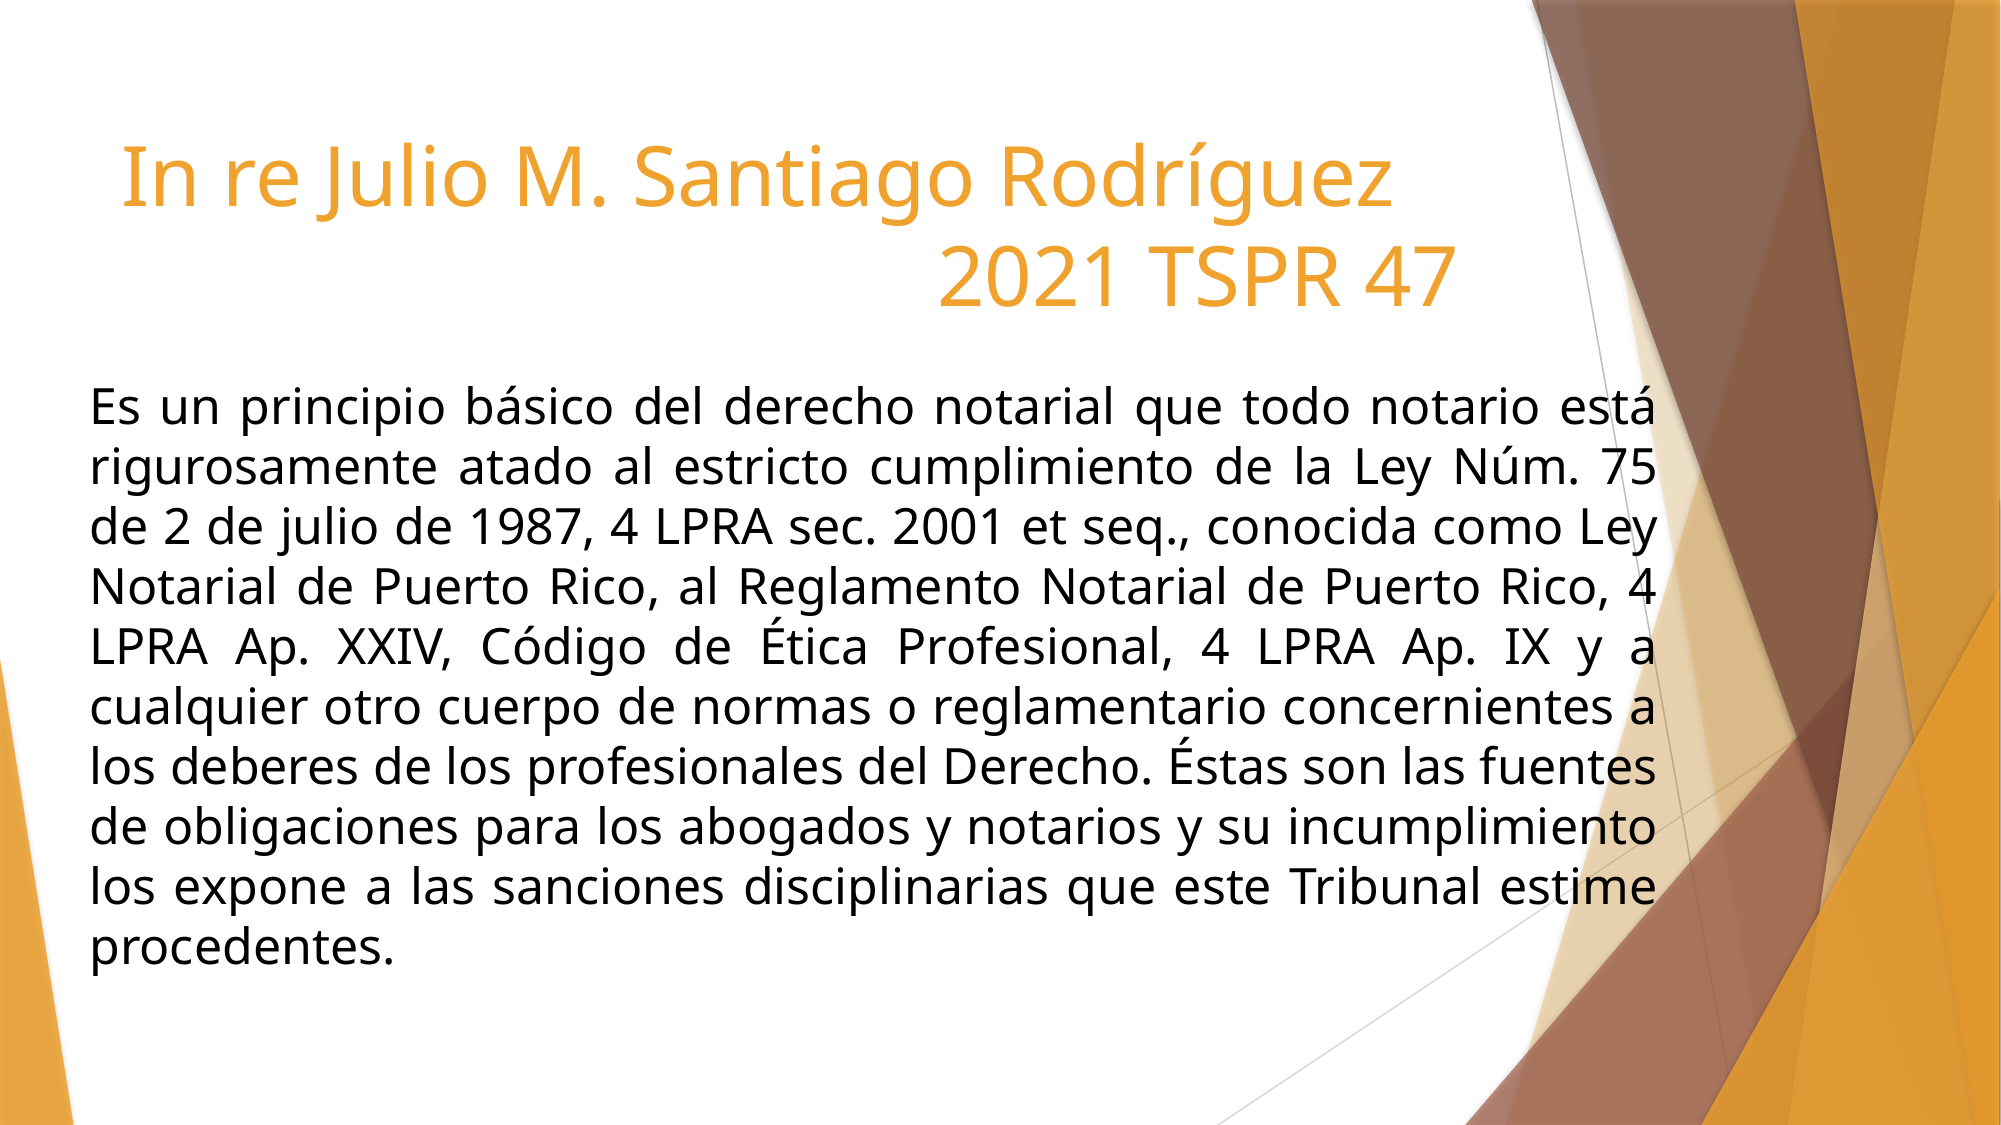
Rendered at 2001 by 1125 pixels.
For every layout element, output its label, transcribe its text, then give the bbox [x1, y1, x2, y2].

text_box Es un principio básico del derecho notarial que todo notario está rigurosamente atado al estricto cumplimiento de la Ley Núm. 75 de 2 de julio de 1987, 4 LPRA sec. 2001 et seq., conocida como Ley Notarial de Puerto Rico, al Reglamento Notarial de Puerto Rico, 4 LPRA Ap. XXIV, Código de Ética Profesional, 4 LPRA Ap. IX y a cualquier otro cuerpo de normas o reglamentario concernientes a los deberes de los profesionales del Derecho. Éstas son las fuentes de obligaciones para los abogados y notarios y su incumplimiento los expone a las sanciones disciplinarias que este Tribunal estime procedentes. [63, 367, 1674, 983]
text_box In re Julio M. Santiago Rodríguez 2021 TSPR 47 [105, 113, 1475, 331]
